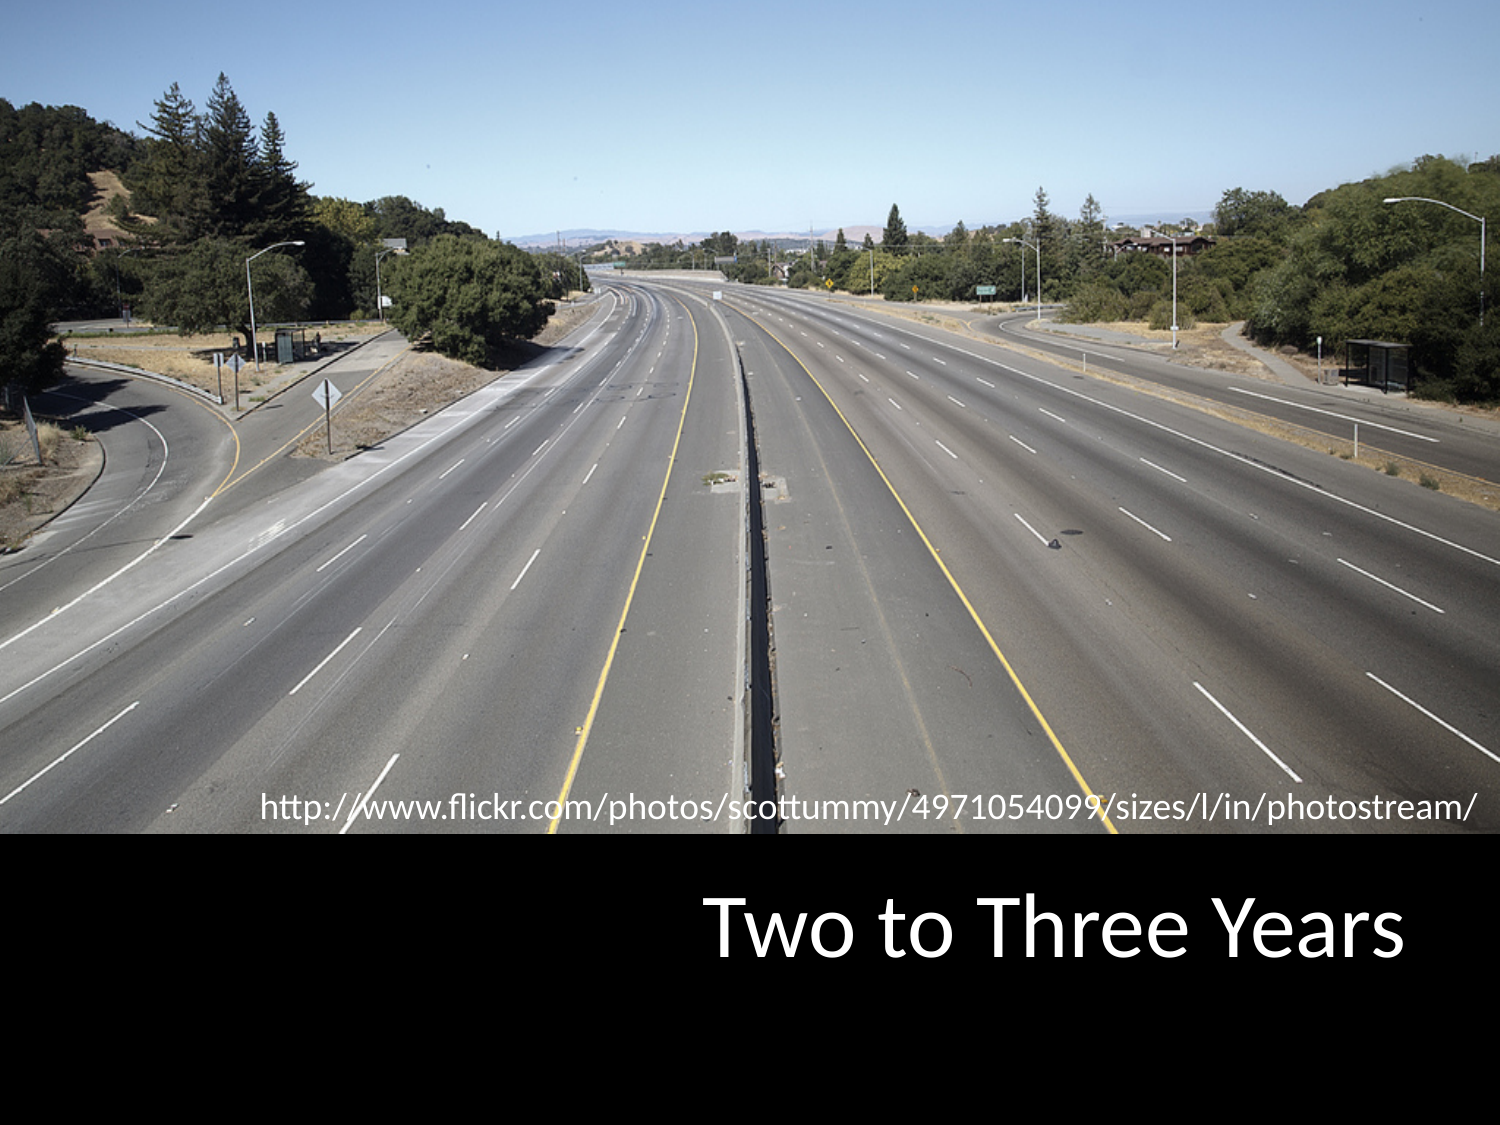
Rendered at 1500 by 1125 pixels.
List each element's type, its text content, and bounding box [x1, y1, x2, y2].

text_box Two to Three Years [688, 865, 1422, 1094]
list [0, 0, 1500, 859]
